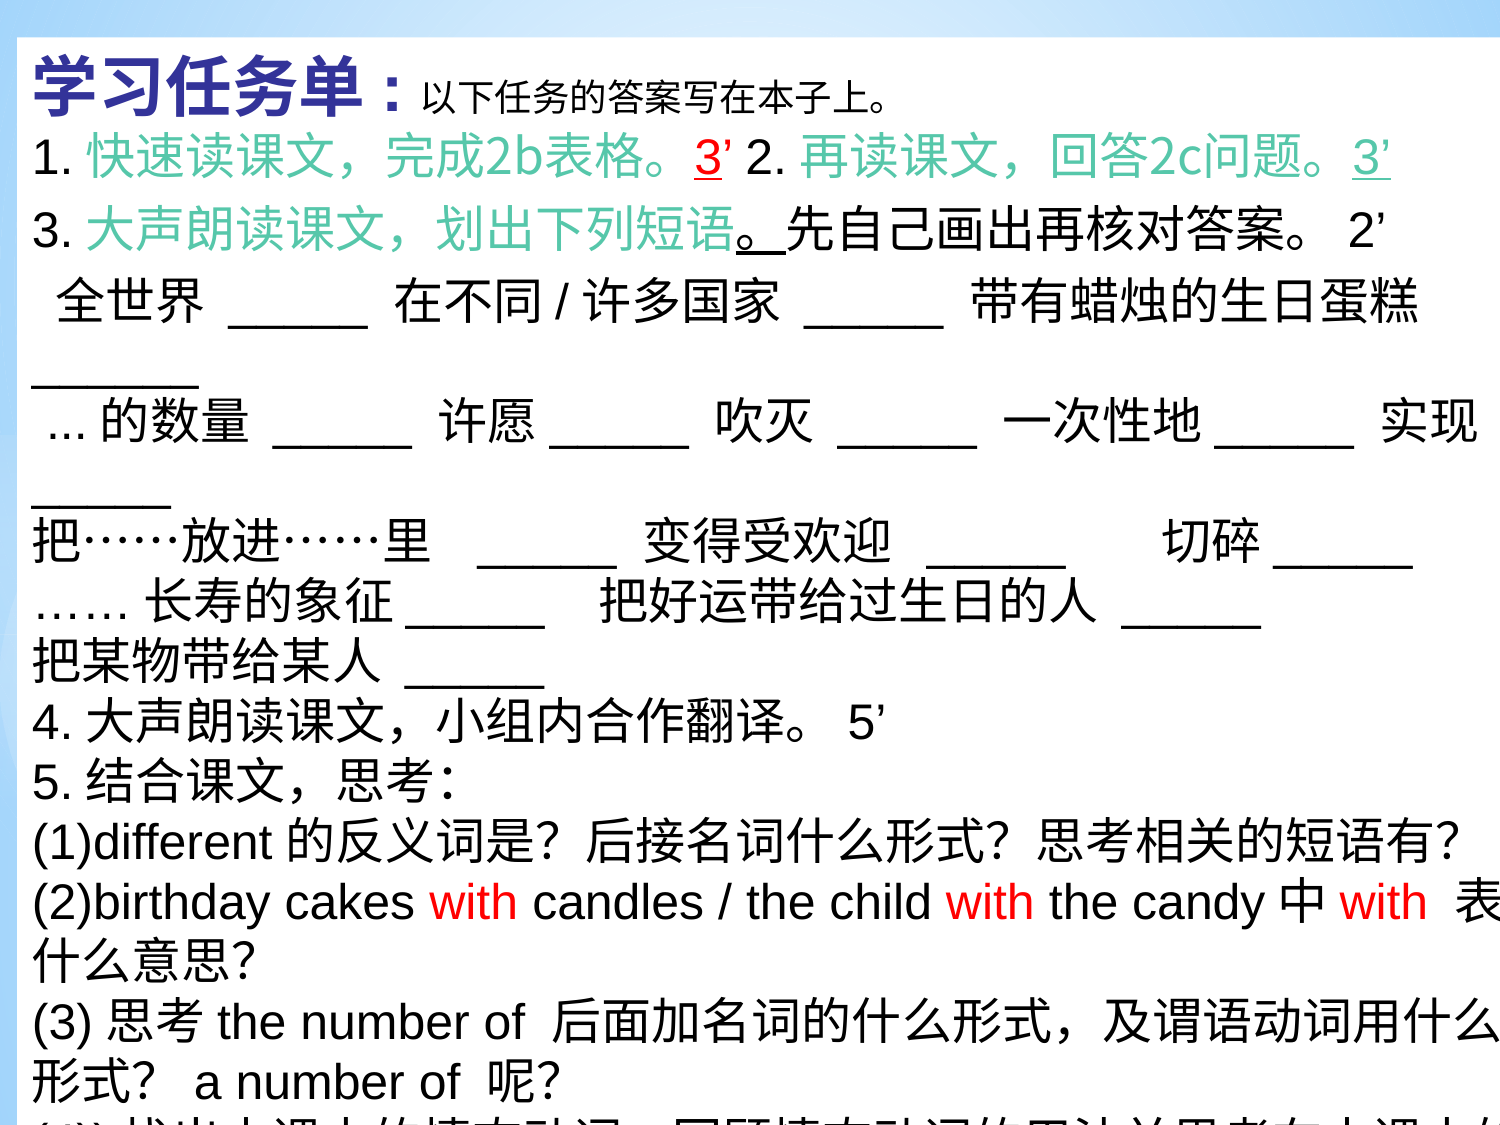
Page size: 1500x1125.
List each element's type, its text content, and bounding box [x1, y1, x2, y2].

text_box 学习任务单:以下任务的答案写在本子上。 1.快速读课文，完成2b表格。3’ 2.再读课文，回答2c问题。3’ 3.大声朗读课文，划出下列短语。先自己画出再核对答案。2’ 全世界 _____ 在不同/许多国家 _____ 带有蜡烛的生日蛋糕 ______ ...的数量 _____ 许愿_____ 吹灭 _____ 一次性地_____ 实现_____ 把……放进……里 _____ 变得受欢迎 _____ 切碎_____ ……长寿的象征_____ 把好运带给过生日的人 _____ 把某物带给某人 _____ 4.大声朗读课文，小组内合作翻译。5’ 5.结合课文，思考： (1)different的反义词是？后接名词什么形式？思考相关的短语有？ (2)birthday cakes with candles / the child with the candy中with 表什么意思？ (3)思考the number of 后面加名词的什么形式，及谓语动词用什么形式？a number of 呢？ (4))找出本课中的情态动词，回顾情态动词的用法并思考在本课中的用法。 (5)get 在本课中什么意思？后接什么词？还有什么意思？ [17, 37, 1500, 1125]
